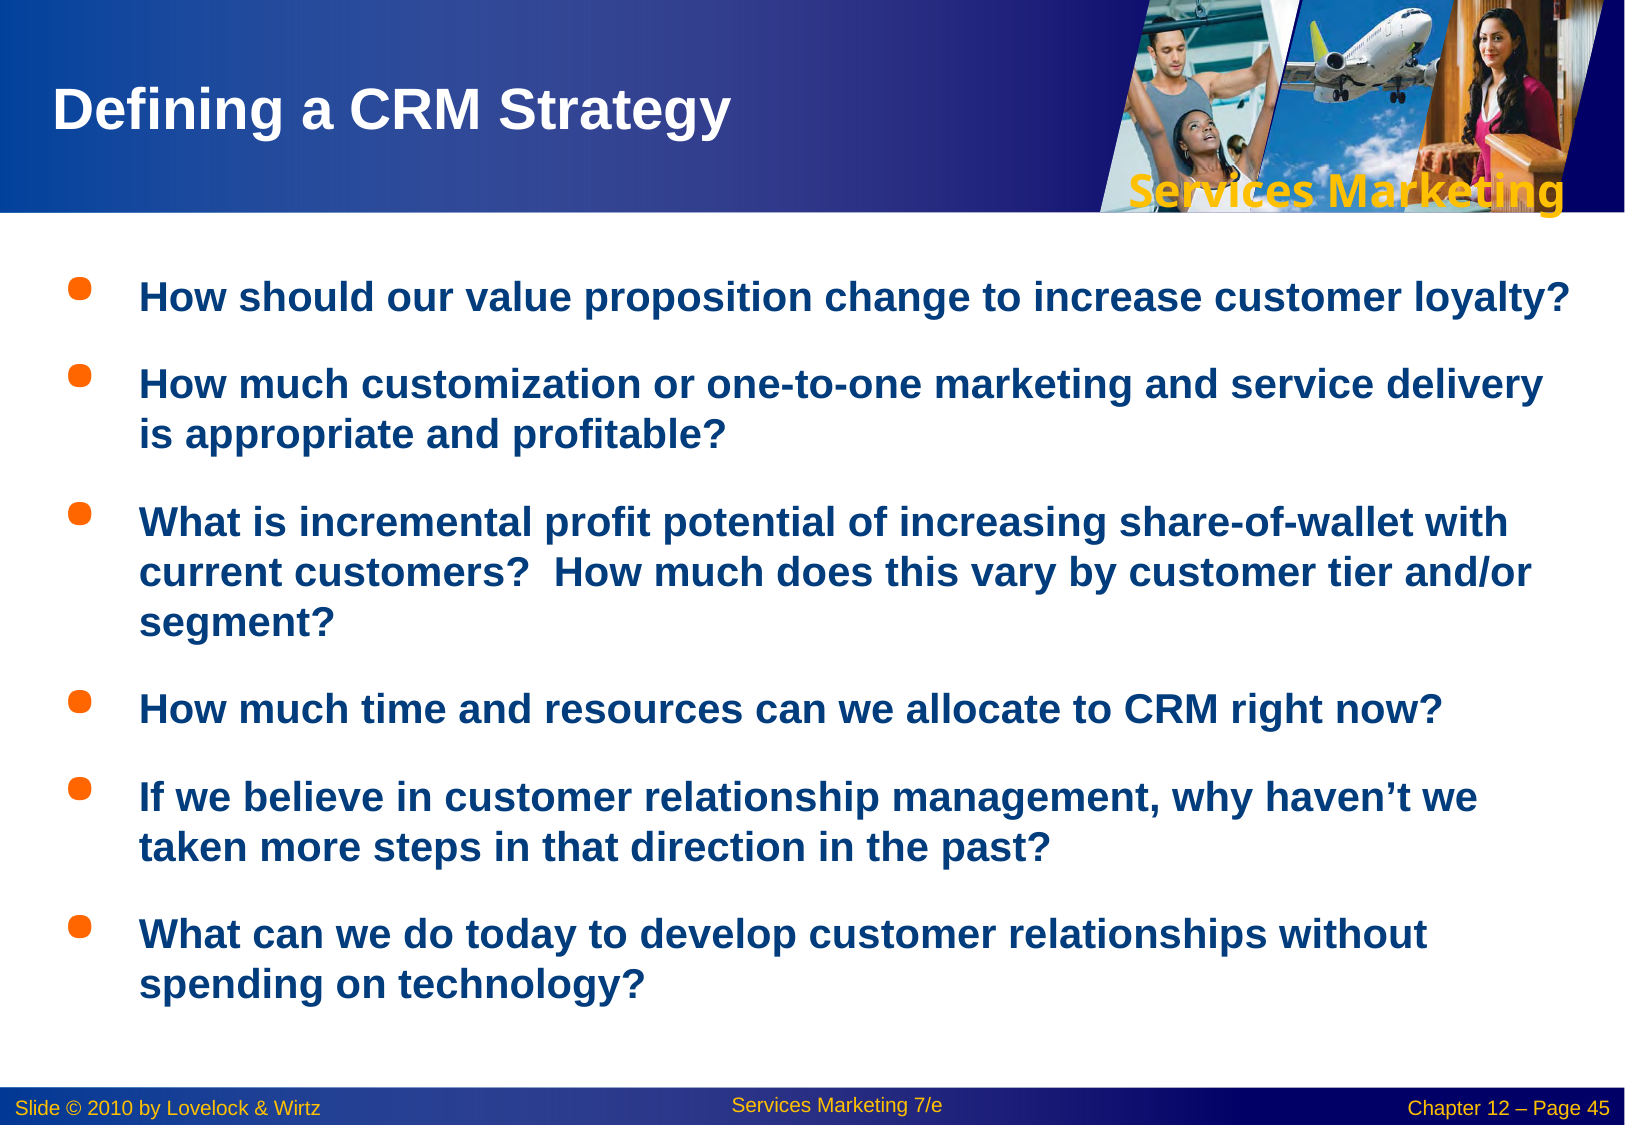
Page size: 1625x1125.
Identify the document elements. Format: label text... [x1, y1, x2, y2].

title Defining a CRM Strategy [36, 37, 1088, 176]
picture [1546, 187, 1556, 202]
picture [1100, 0, 1604, 213]
picture [1162, 186, 1172, 192]
list How should our value proposition change to increase customer loyalty? How much customization or one-to-one marketing and service delivery is appropriate and profitable? What is incremental profit potential of increasing share-of-wallet with current customers? How much does this vary by customer tier and/or segment? How much time and resources can we allocate to CRM right now? If we believe in customer relationship management, why haven’t we taken more steps in that direction in the past? What can we do today to develop customer relationships without spending on technology? [49, 261, 1588, 1051]
